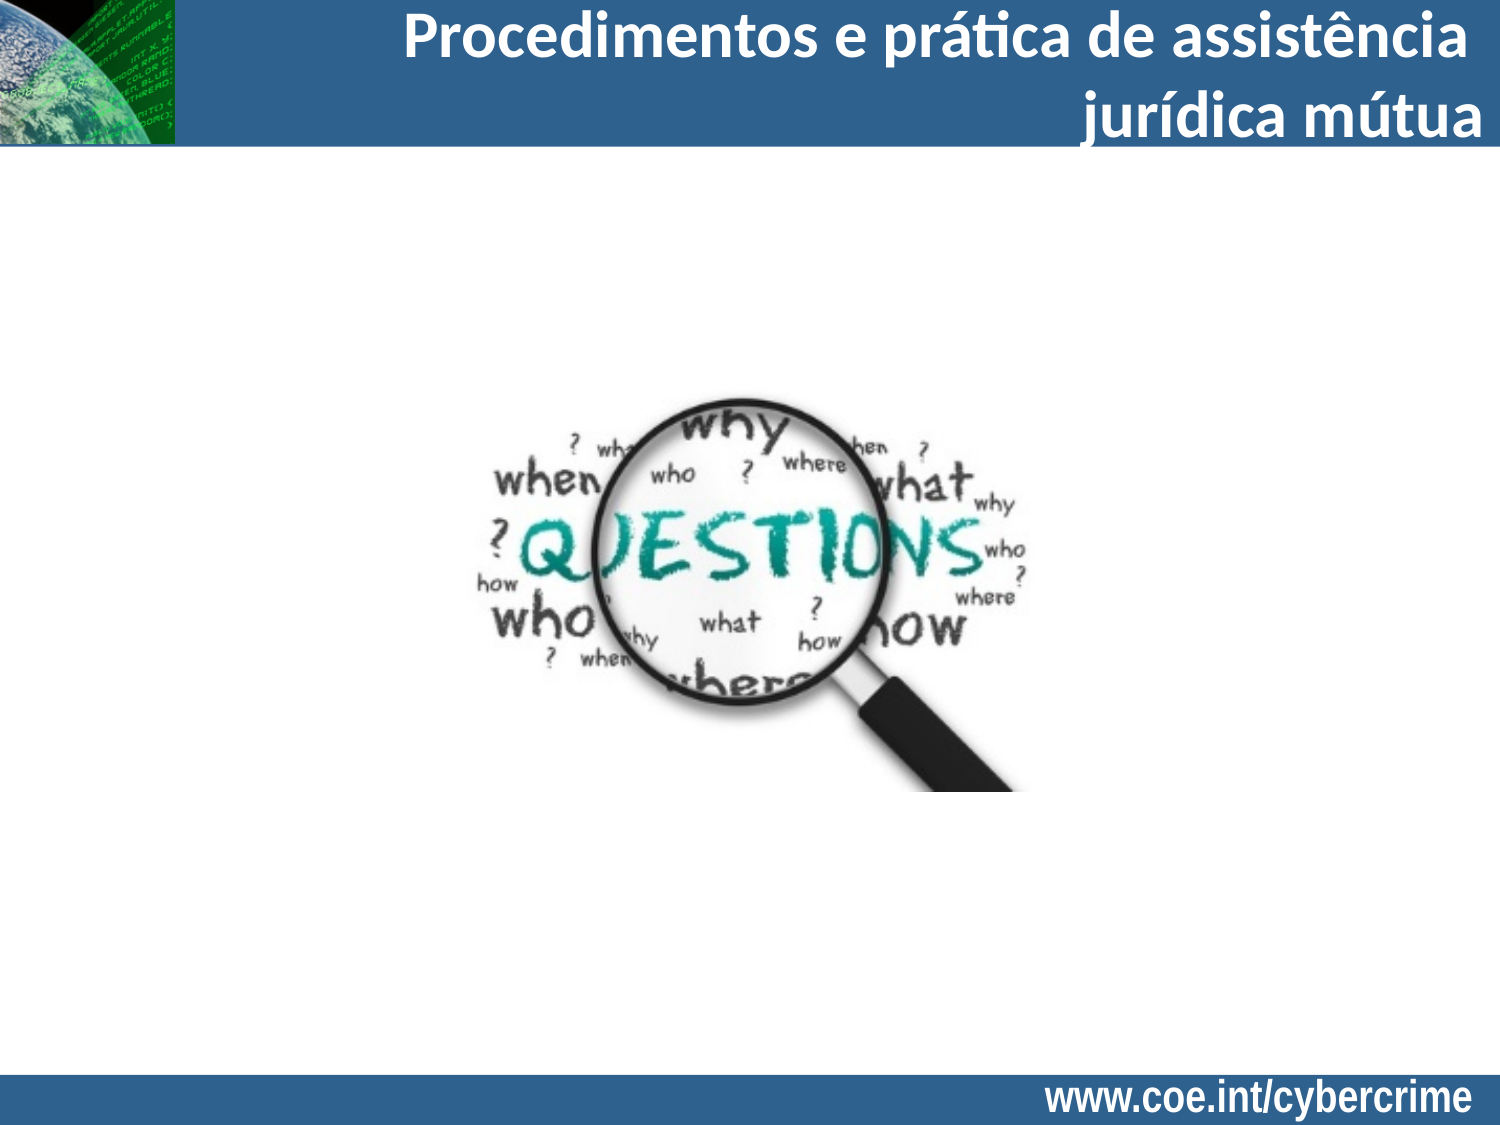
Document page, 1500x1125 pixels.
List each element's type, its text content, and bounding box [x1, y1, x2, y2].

text_box [0, 1073, 1030, 1125]
picture [0, 0, 175, 144]
text_box Procedimentos e prática de assistência jurídica mútua [177, 0, 1500, 149]
text_box www.coe.int/cybercrime [1030, 1059, 1500, 1125]
picture [443, 332, 1057, 793]
